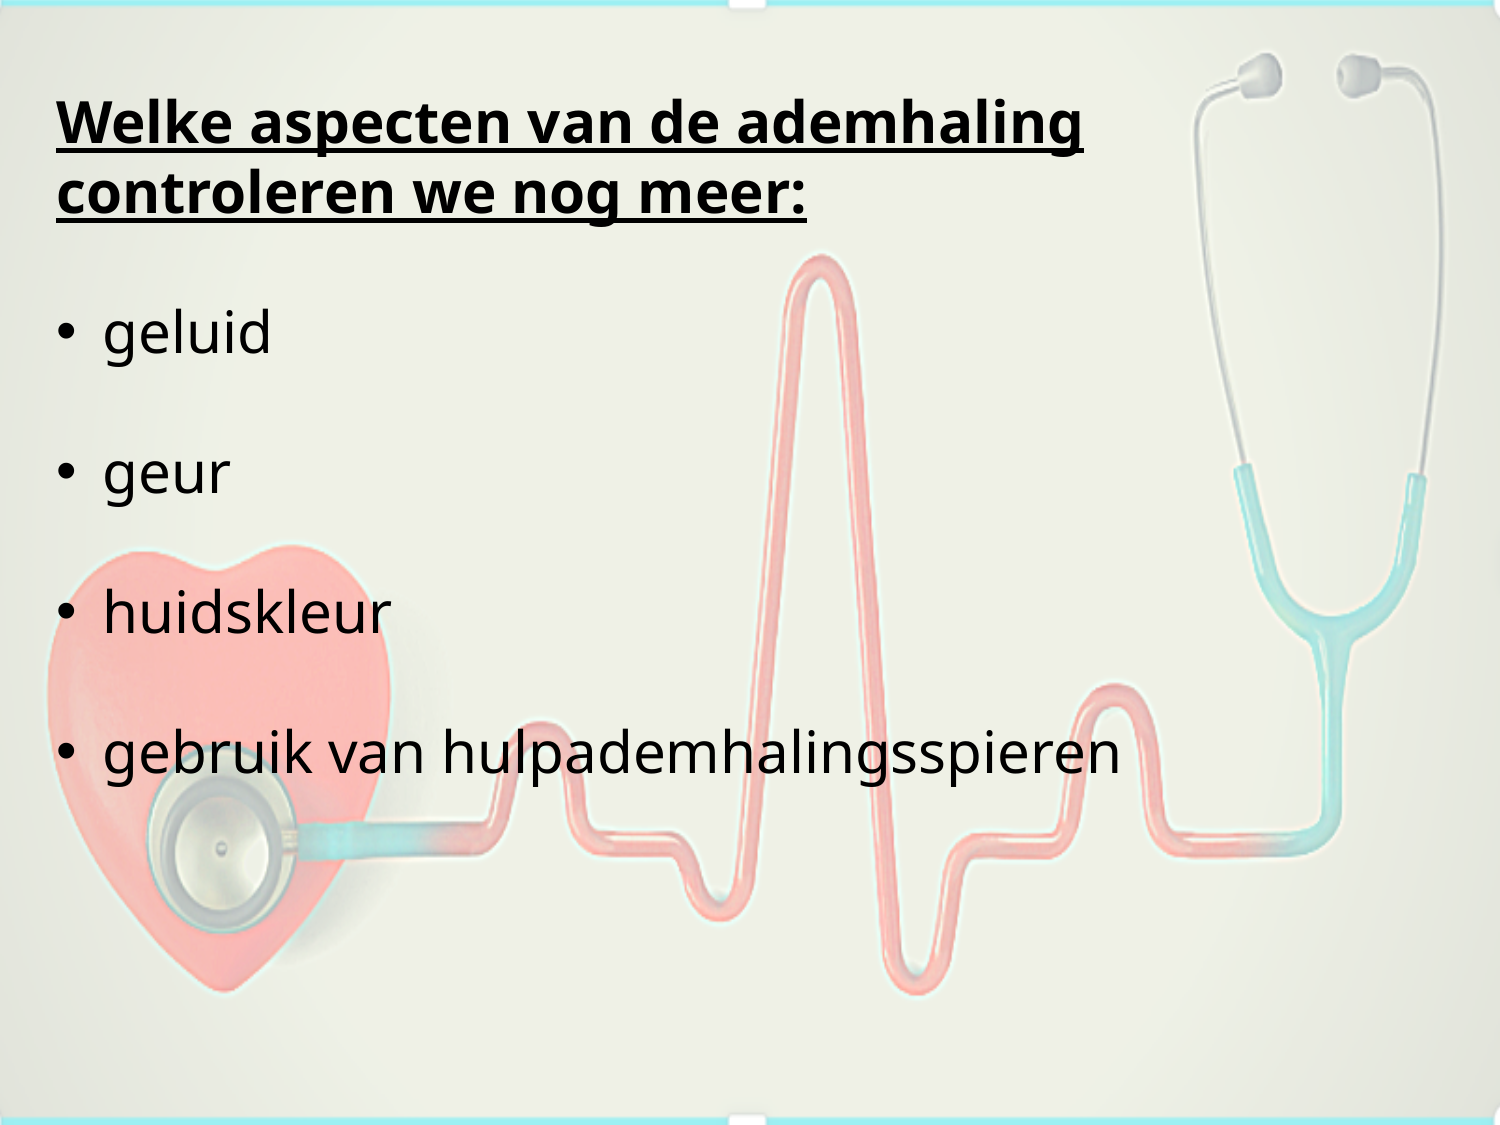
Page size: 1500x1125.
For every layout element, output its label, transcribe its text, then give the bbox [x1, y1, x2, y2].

text_box Welke aspecten van de ademhaling controleren we nog meer: geluid geur huidskleur gebruik van hulpademhalingsspieren [41, 78, 1400, 793]
